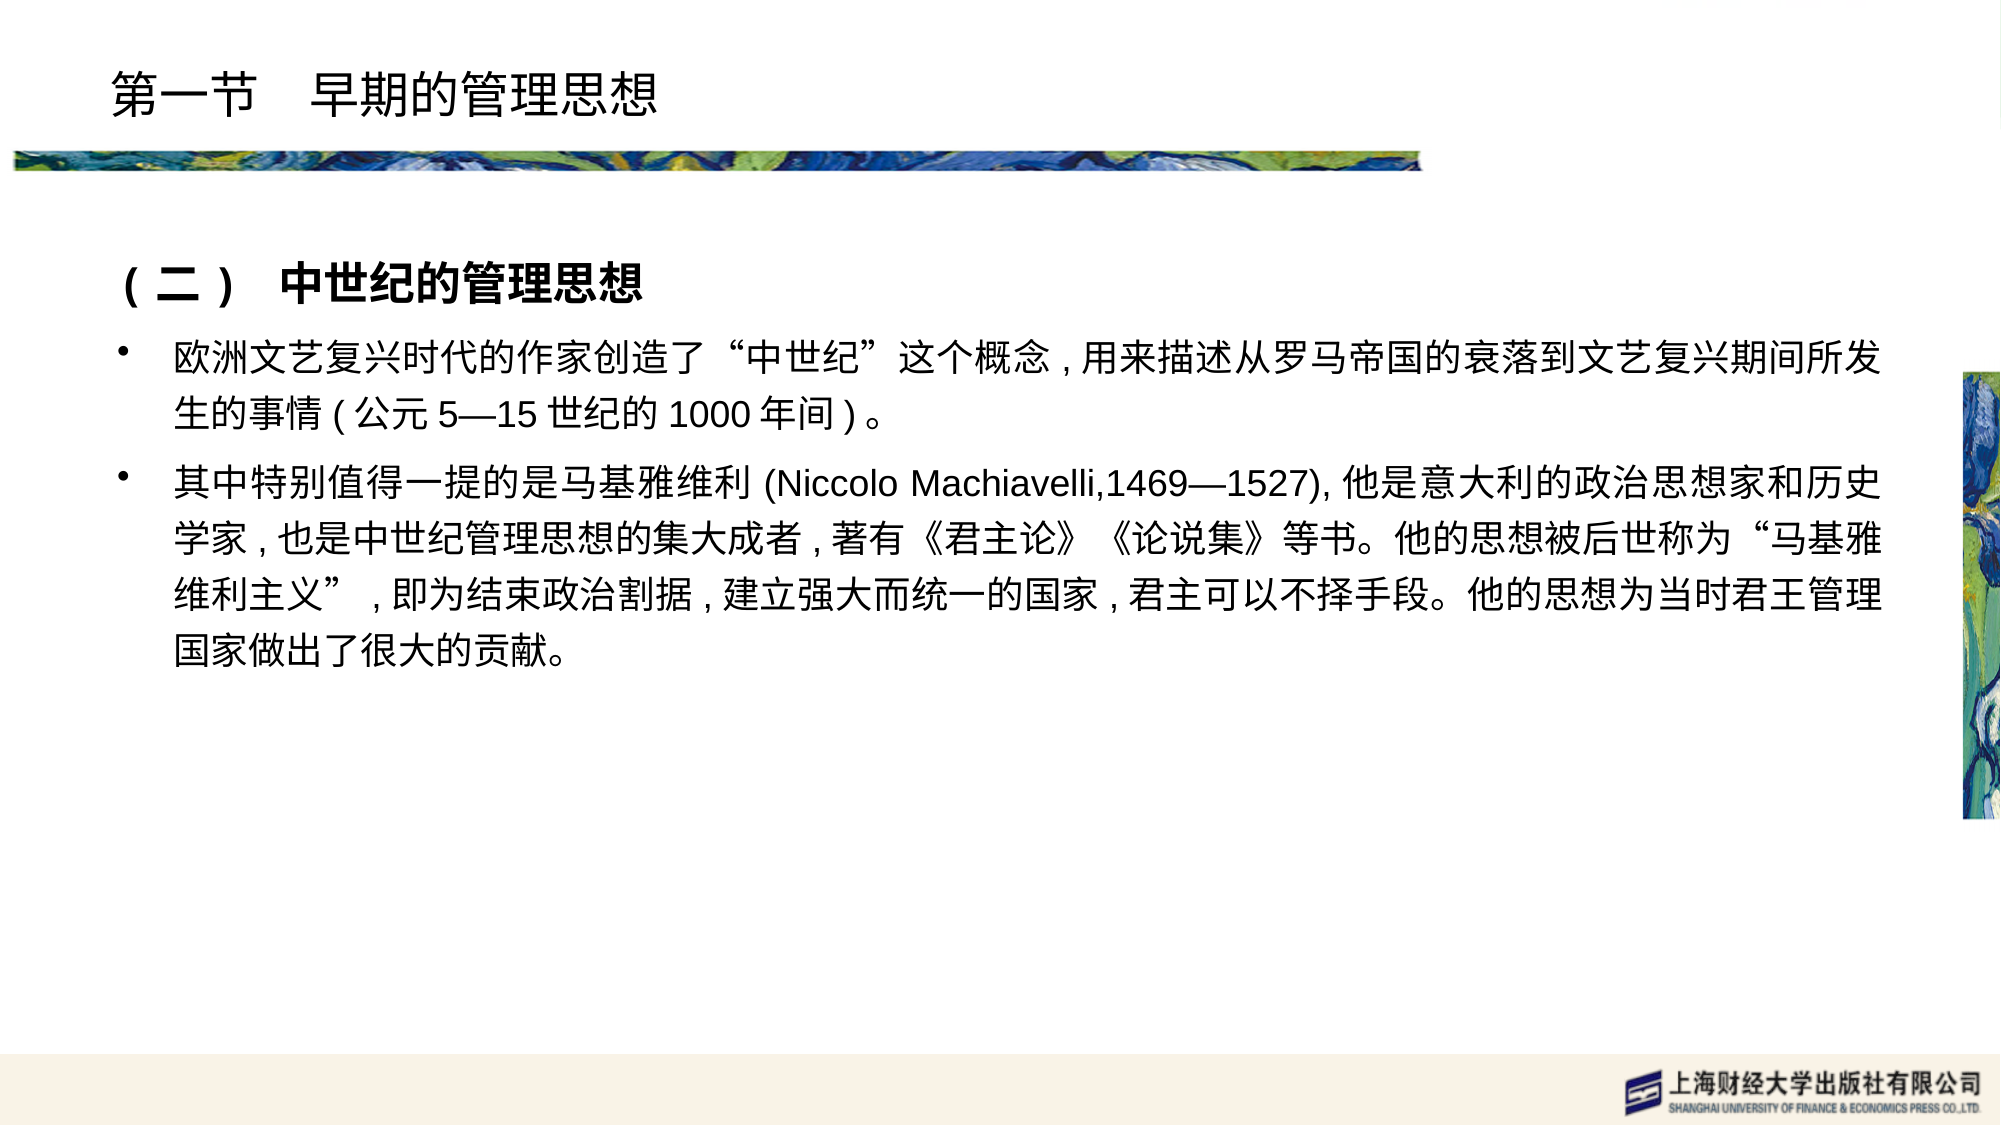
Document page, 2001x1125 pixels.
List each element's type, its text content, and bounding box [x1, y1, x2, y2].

list (二) 中世纪的管理思想 欧洲文艺复兴时代的作家创造了“中世纪”这个概念,用来描述从罗马帝国的衰落到文艺复兴期间所发生的事情(公元5—15世纪的1000年间)。 其中特别值得一提的是马基雅维利(Niccolo Machiavelli,1469—1527),他是意大利的政治思想家和历史学家,也是中世纪管理思想的集大成者,著有《君主论》《论说集》等书。他的思想被后世称为“马基雅维利主义”,即为结束政治割据,建立强大而统一的国家,君主可以不择手段。他的思想为当时君王管理国家做出了很大的贡献。 [102, 233, 1898, 1032]
picture [0, 0, 2001, 1125]
title 第一节 早期的管理思想 [94, 42, 1451, 146]
